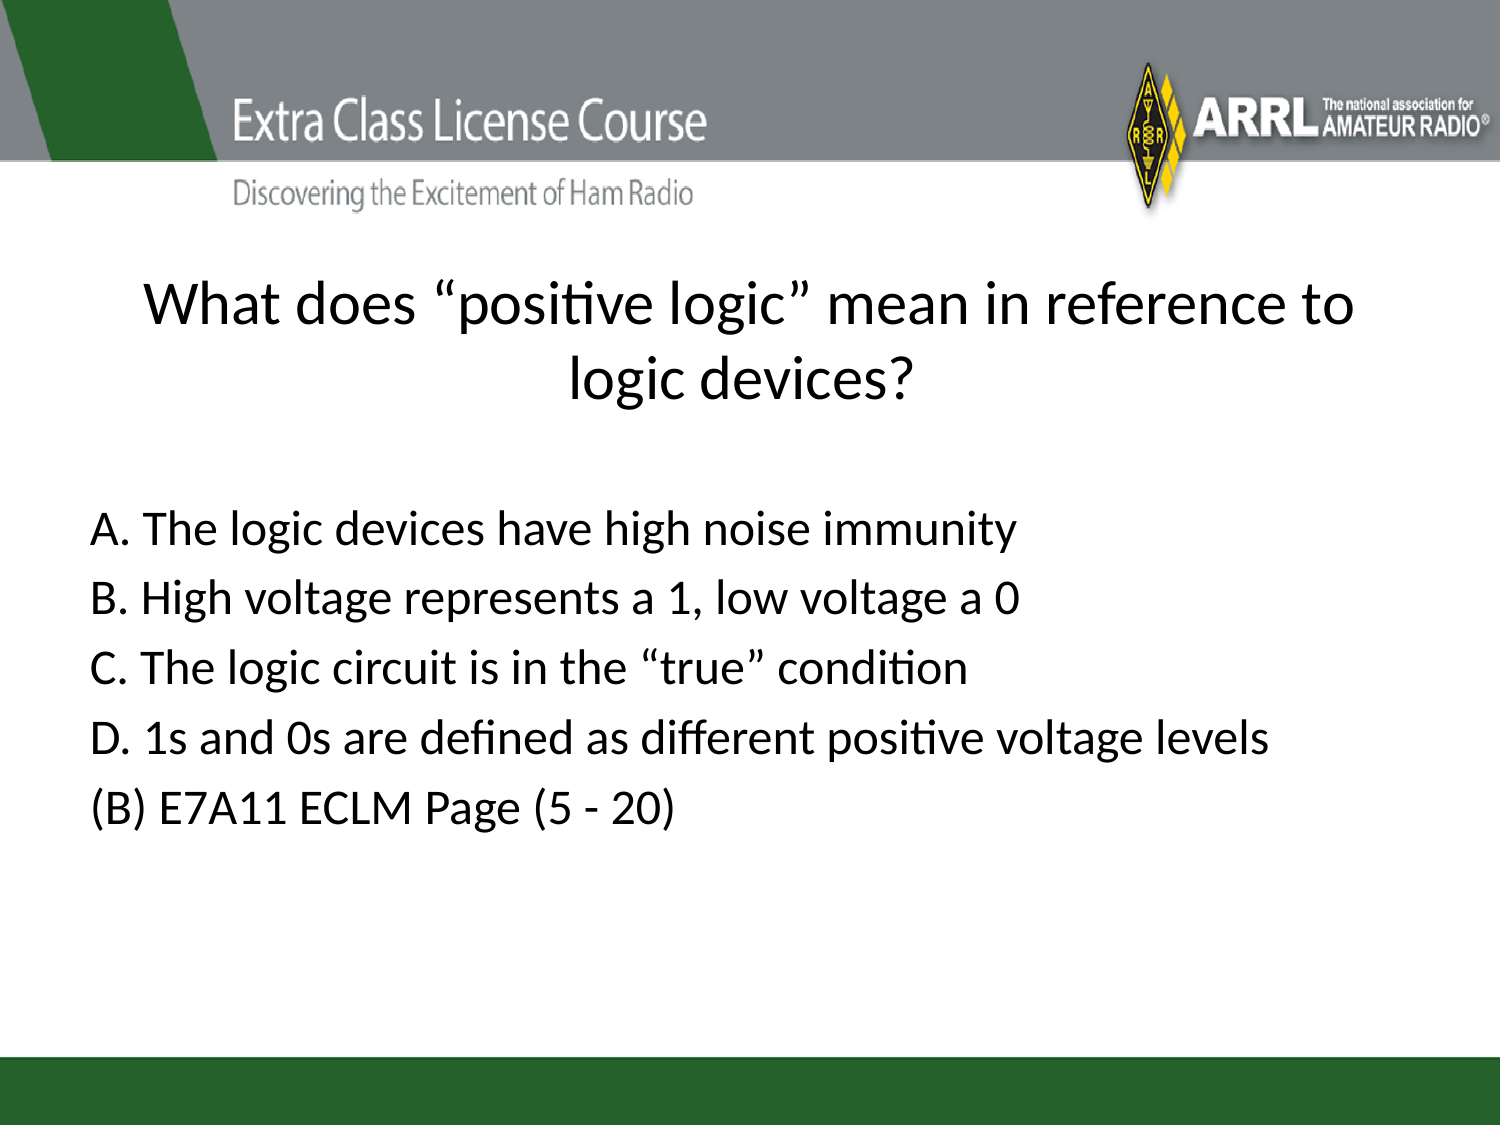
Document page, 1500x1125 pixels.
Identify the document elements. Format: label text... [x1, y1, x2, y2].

title What does “positive logic” mean in reference to logic devices? [75, 254, 1425, 435]
picture [0, 0, 1500, 1125]
list A. The logic devices have high noise immunity B. High voltage represents a 1, low voltage a 0 C. The logic circuit is in the “true” condition D. 1s and 0s are defined as different positive voltage levels (B) E7A11 ECLM Page (5 - 20) [75, 487, 1425, 1005]
